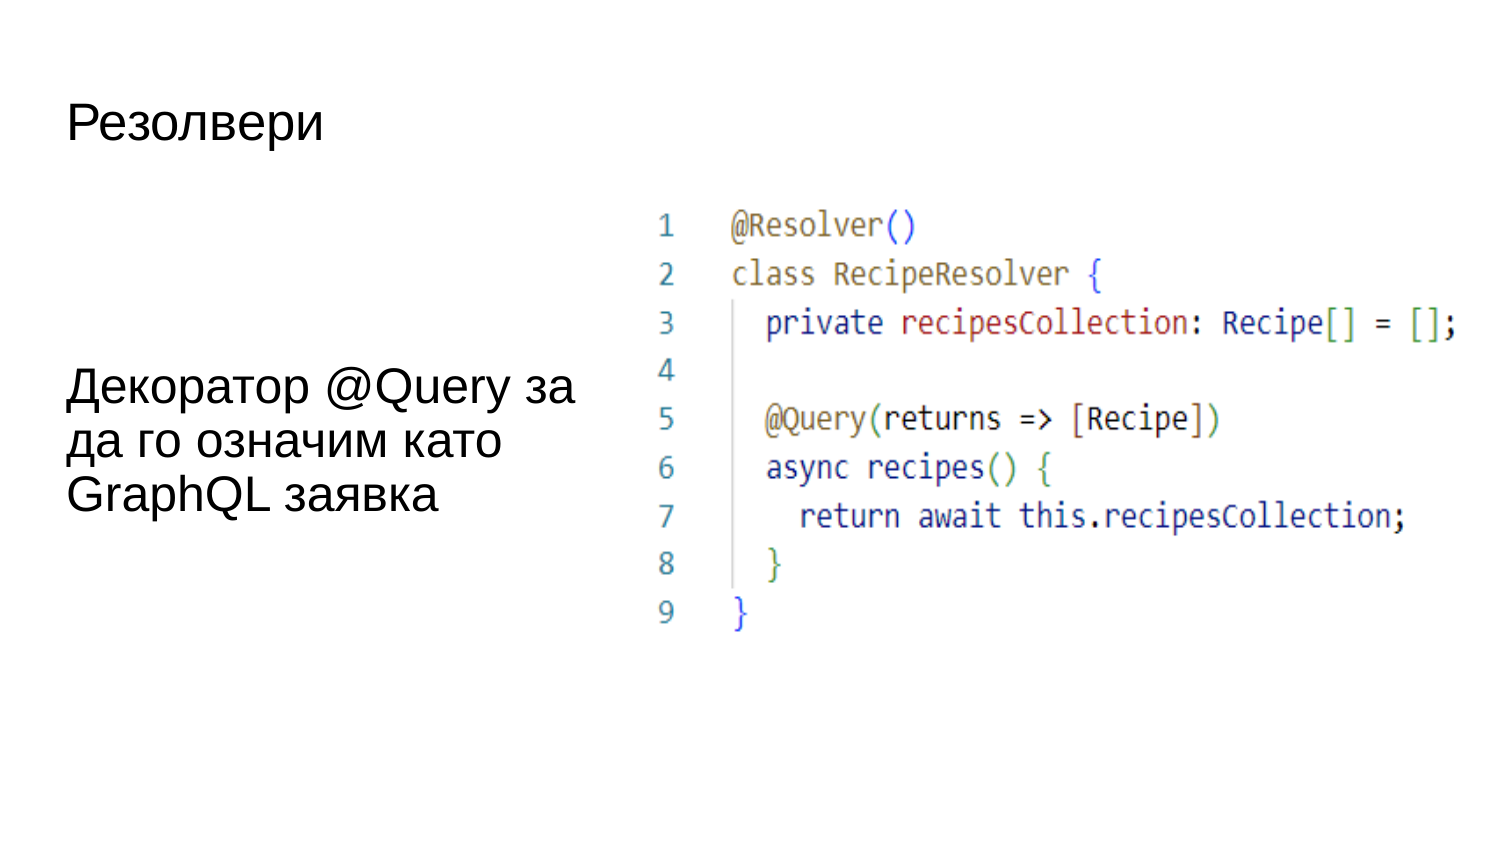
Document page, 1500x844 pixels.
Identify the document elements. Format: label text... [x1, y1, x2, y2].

title Резолвери [51, 72, 419, 167]
list Декоратор @Query за да го означим като GraphQL заявка [51, 345, 602, 614]
picture [607, 200, 1475, 644]
